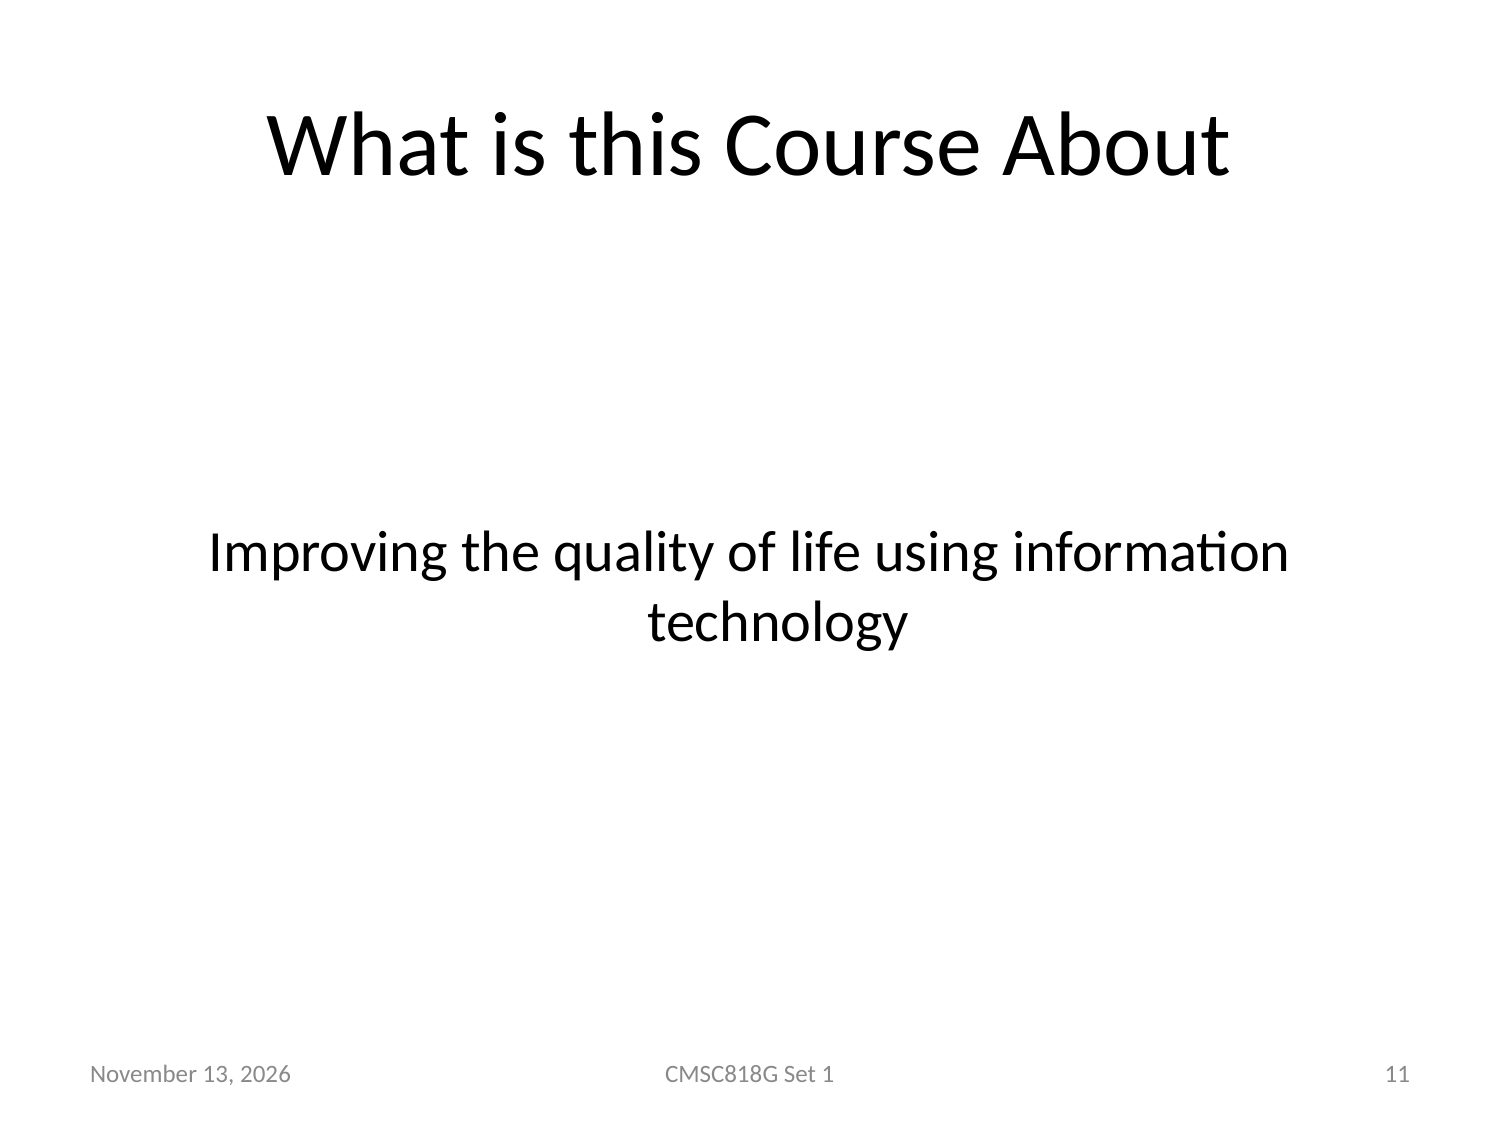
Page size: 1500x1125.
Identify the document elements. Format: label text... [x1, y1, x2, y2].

list Improving the quality of life using information technology [75, 509, 1425, 1125]
title What is this Course About [75, 45, 1425, 233]
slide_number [75, 1042, 425, 1103]
slide_number 11 [1074, 1042, 1425, 1103]
footer CMSC818G Set 1 [512, 1042, 988, 1103]
